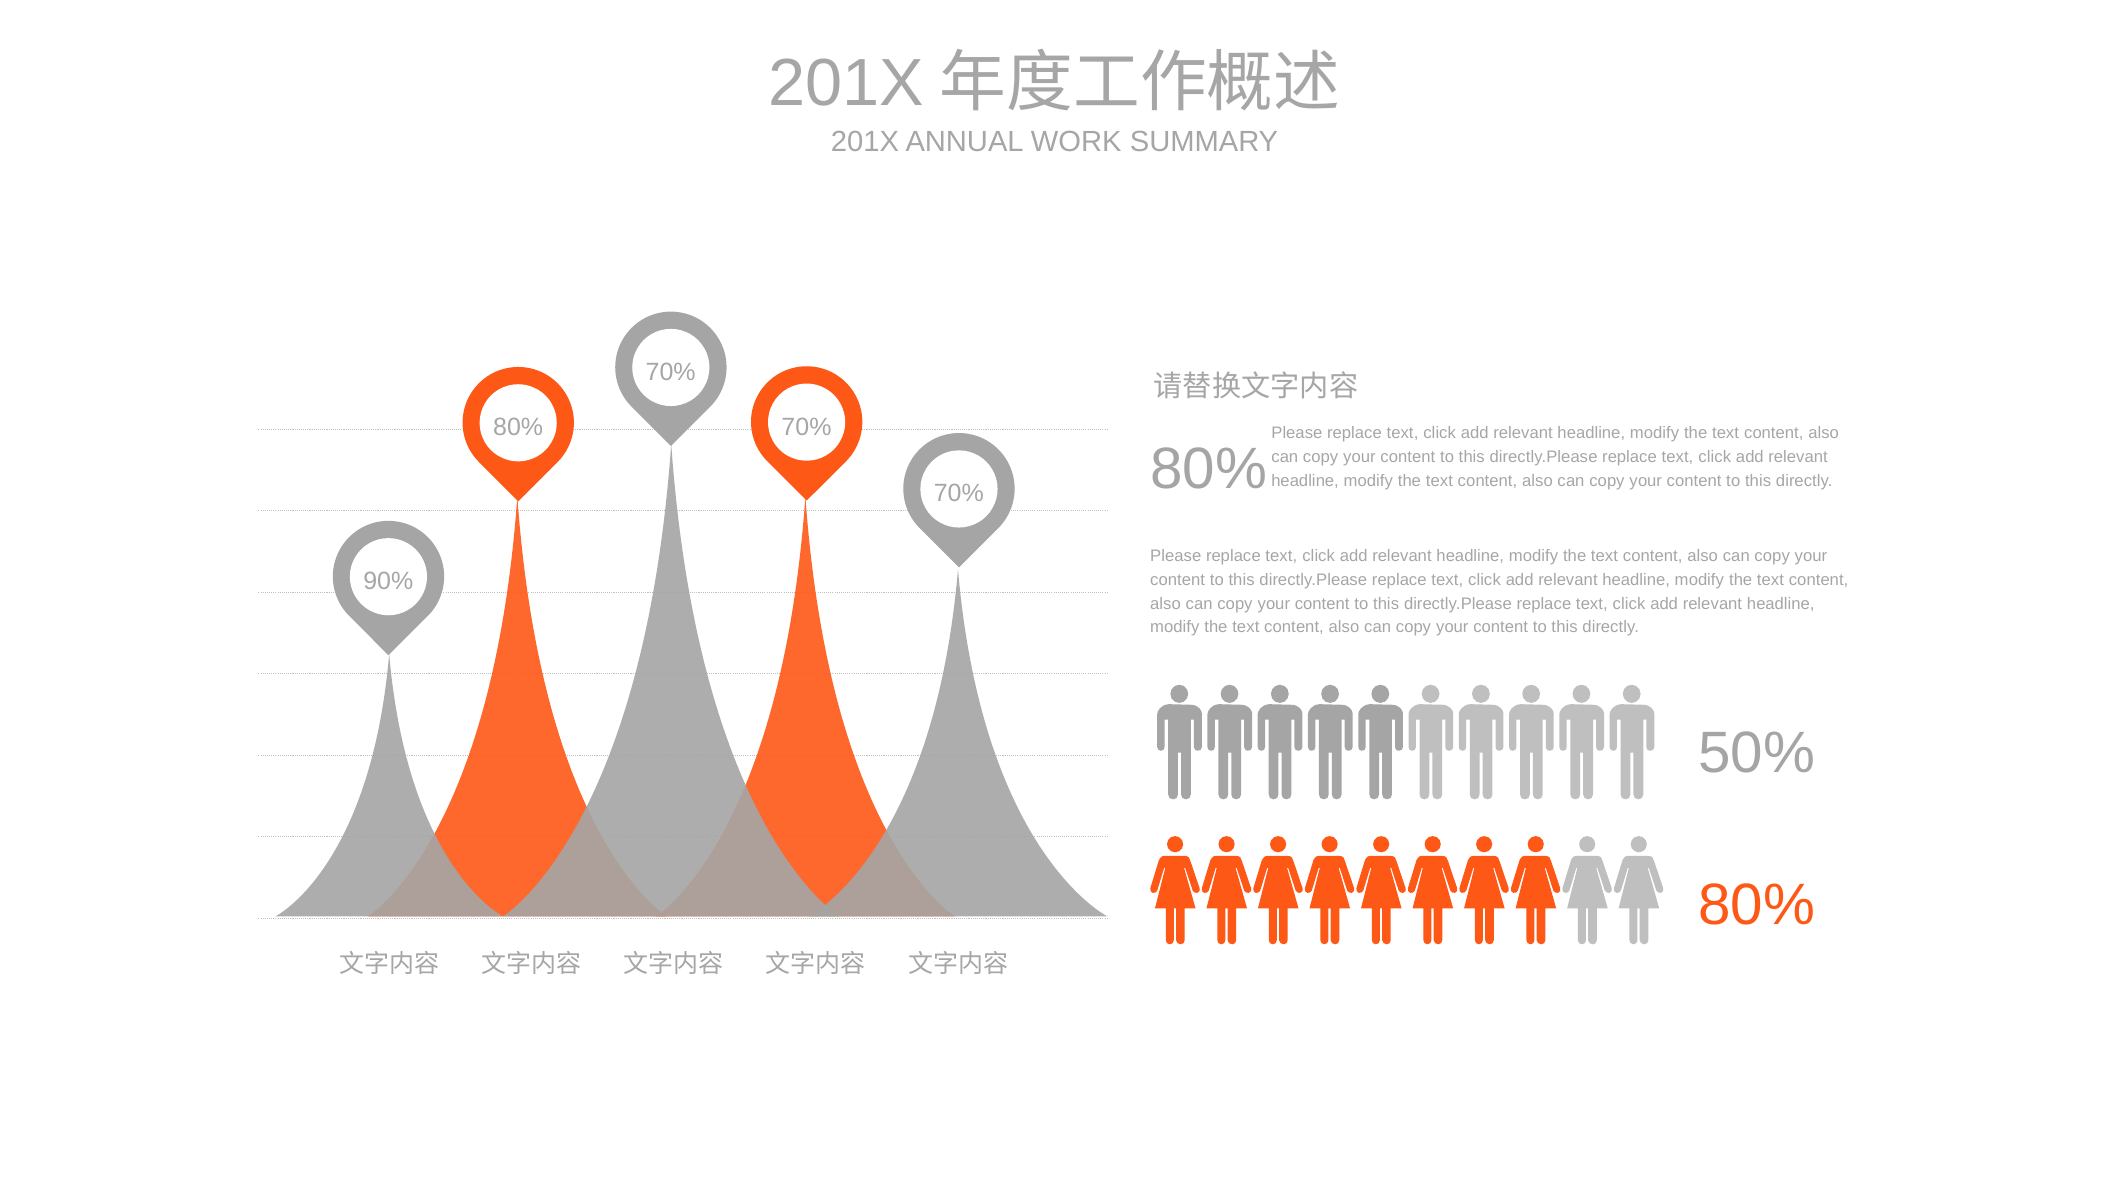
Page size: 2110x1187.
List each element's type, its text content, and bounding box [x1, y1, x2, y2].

text_box Please replace text, click add relevant headline, modify the text content, also can copy your content to this directly.Please replace text, click add relevant headline, modify the text content, also can copy your content to this directly.Please replace text, click add relevant headline, modify the text content, also can copy your content to this directly. [1150, 540, 1850, 637]
text_box 80% [1698, 852, 1816, 937]
text_box 文字内容 [765, 941, 866, 978]
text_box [258, 429, 1108, 919]
text_box 文字内容 [481, 941, 582, 978]
text_box Please replace text, click add relevant headline, modify the text content, also can copy your content to this directly.Please replace text, click add relevant headline, modify the text content, also can copy your content to this directly. [1271, 417, 1850, 490]
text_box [615, 311, 727, 423]
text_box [1157, 684, 1655, 800]
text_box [462, 366, 574, 479]
text_box 80% [1150, 416, 1268, 501]
text_box 文字内容 [623, 941, 724, 978]
text_box 请替换文字内容 [1153, 360, 1463, 403]
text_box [332, 520, 445, 633]
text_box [1149, 836, 1664, 945]
text_box 文字内容 [339, 941, 440, 978]
text_box 50% [1698, 700, 1816, 785]
text_box 201X ANNUAL WORK SUMMARY [824, 122, 1285, 158]
text_box 文字内容 [907, 941, 1009, 978]
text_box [750, 366, 863, 478]
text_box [903, 433, 1015, 545]
text_box 201X年度工作概述 [730, 38, 1379, 119]
